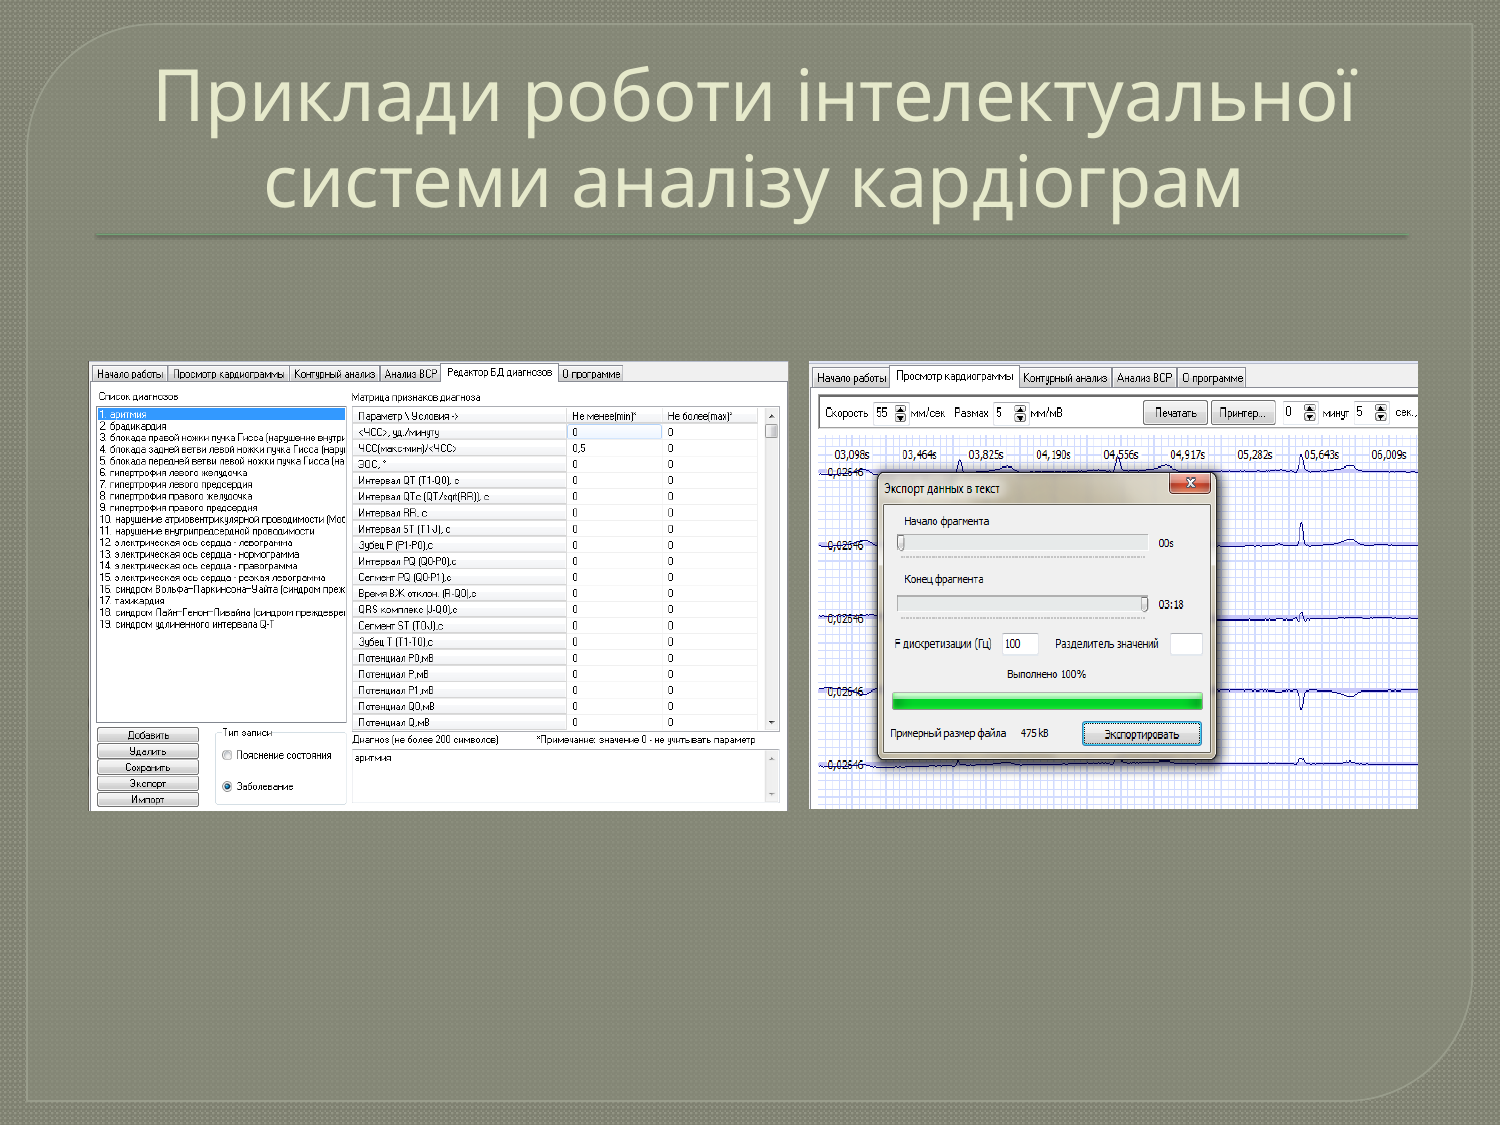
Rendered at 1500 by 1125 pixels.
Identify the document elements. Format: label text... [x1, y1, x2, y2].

picture [808, 361, 1419, 810]
picture [88, 361, 789, 811]
title Приклади роботи інтелектуальної системи аналізу кардіограм [75, 41, 1425, 230]
